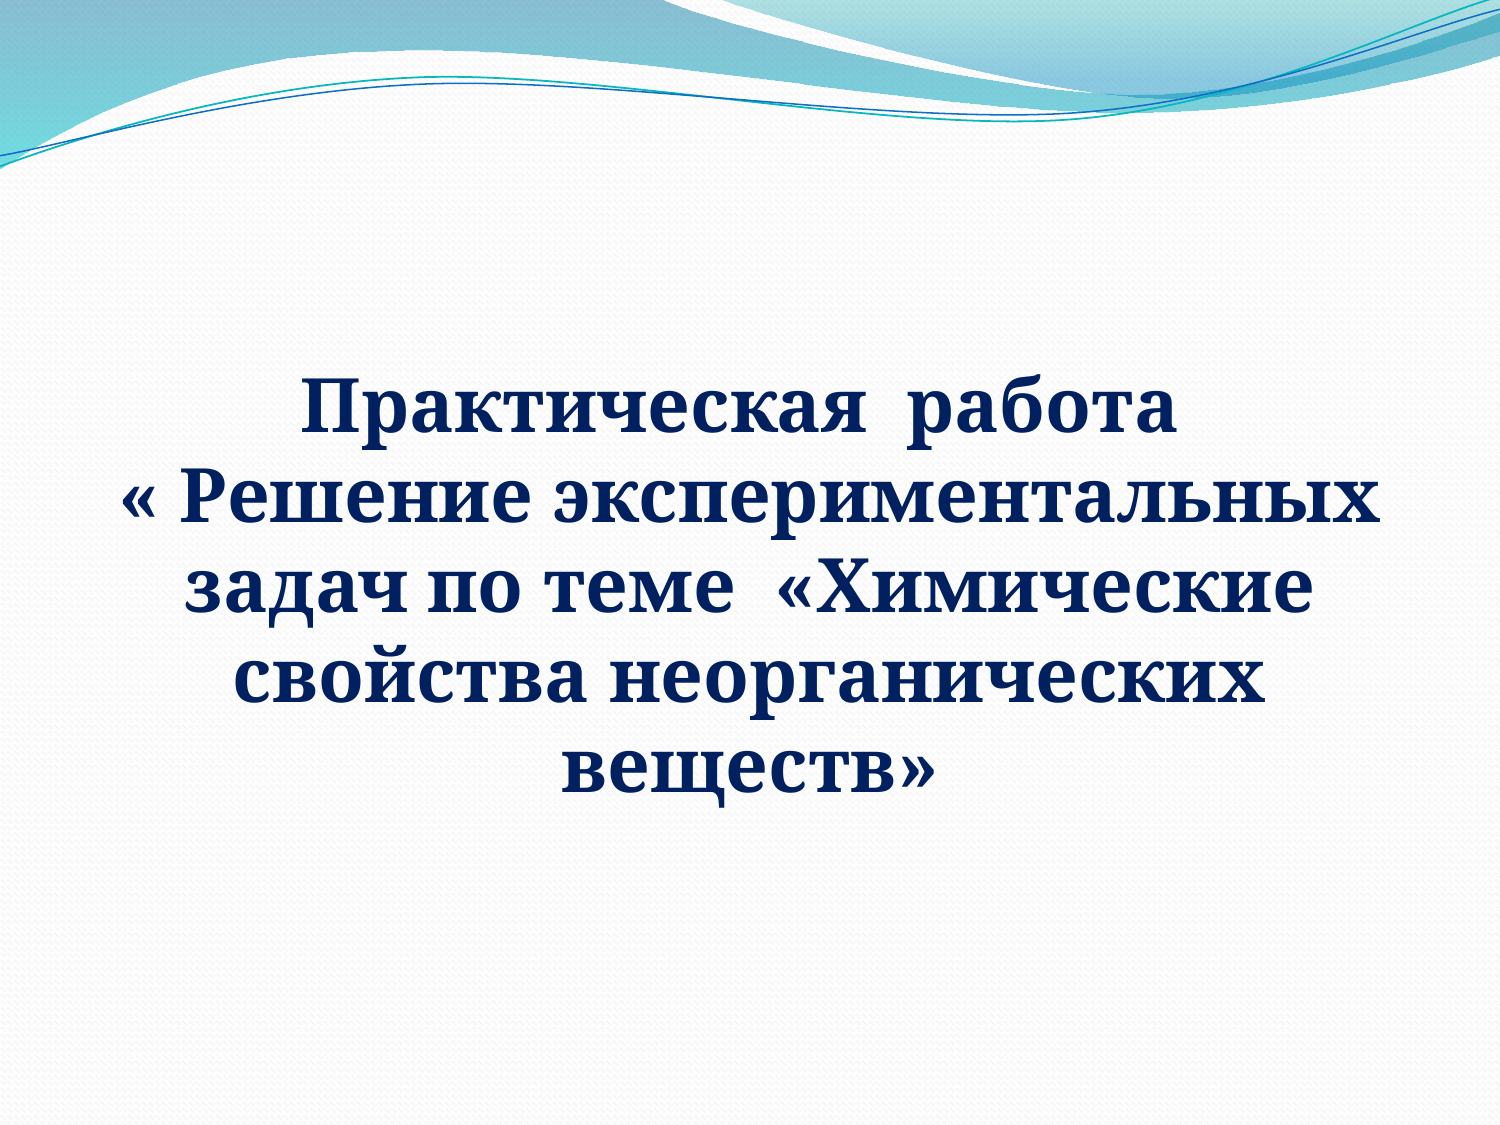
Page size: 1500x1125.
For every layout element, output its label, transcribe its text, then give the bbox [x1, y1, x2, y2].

text_box Практическая работа « Решение экспериментальных задач по теме «Химические свойства неорганических веществ» [100, 349, 1400, 815]
